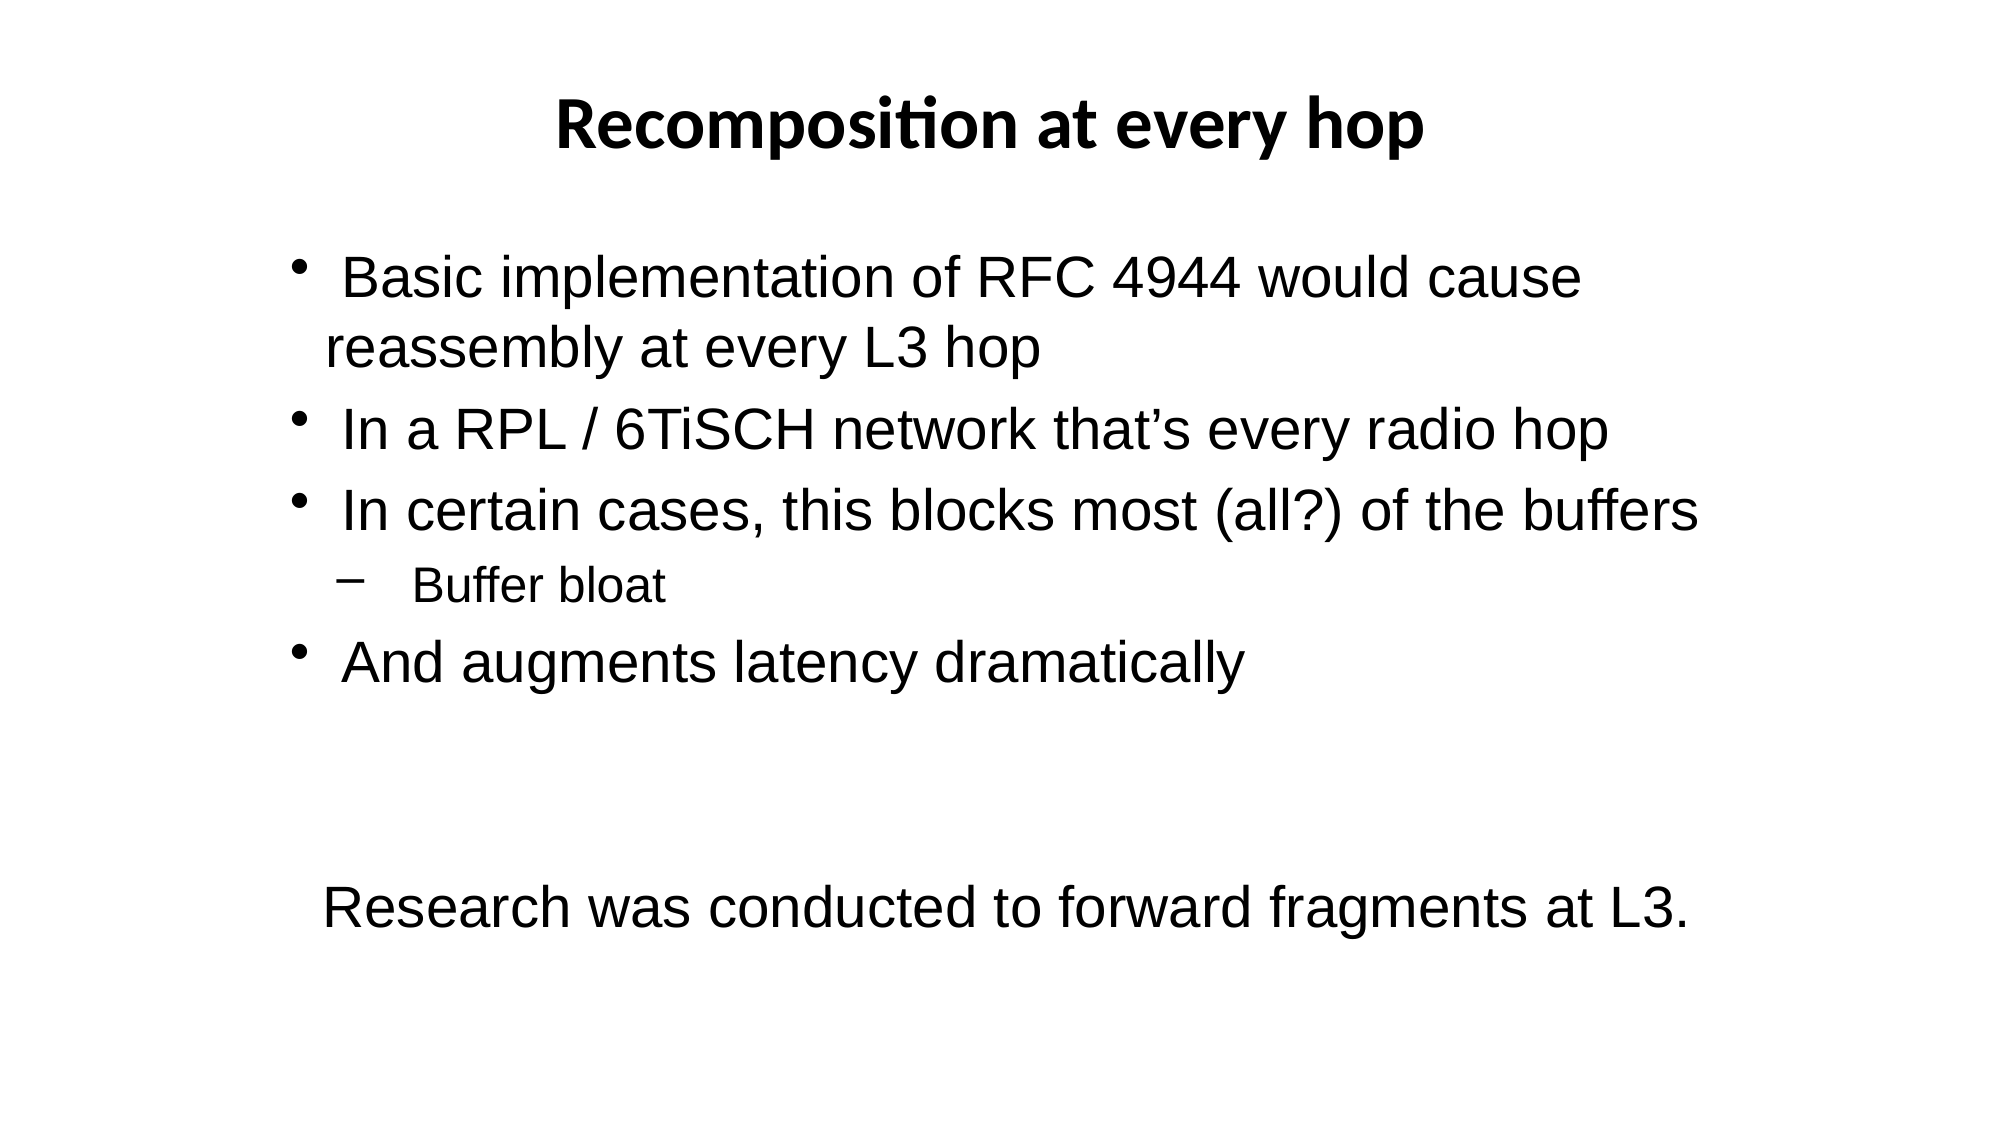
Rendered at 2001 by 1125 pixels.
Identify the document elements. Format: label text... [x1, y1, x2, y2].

text_box Basic implementation of RFC 4944 would cause reassembly at every L3 hop In a RPL / 6TiSCH network that’s every radio hop In certain cases, this blocks most (all?) of the buffers Buffer bloat And augments latency dramatically Research was conducted to forward fragments at L3. [274, 231, 1745, 932]
title Recomposition at every hop [249, 24, 1733, 213]
